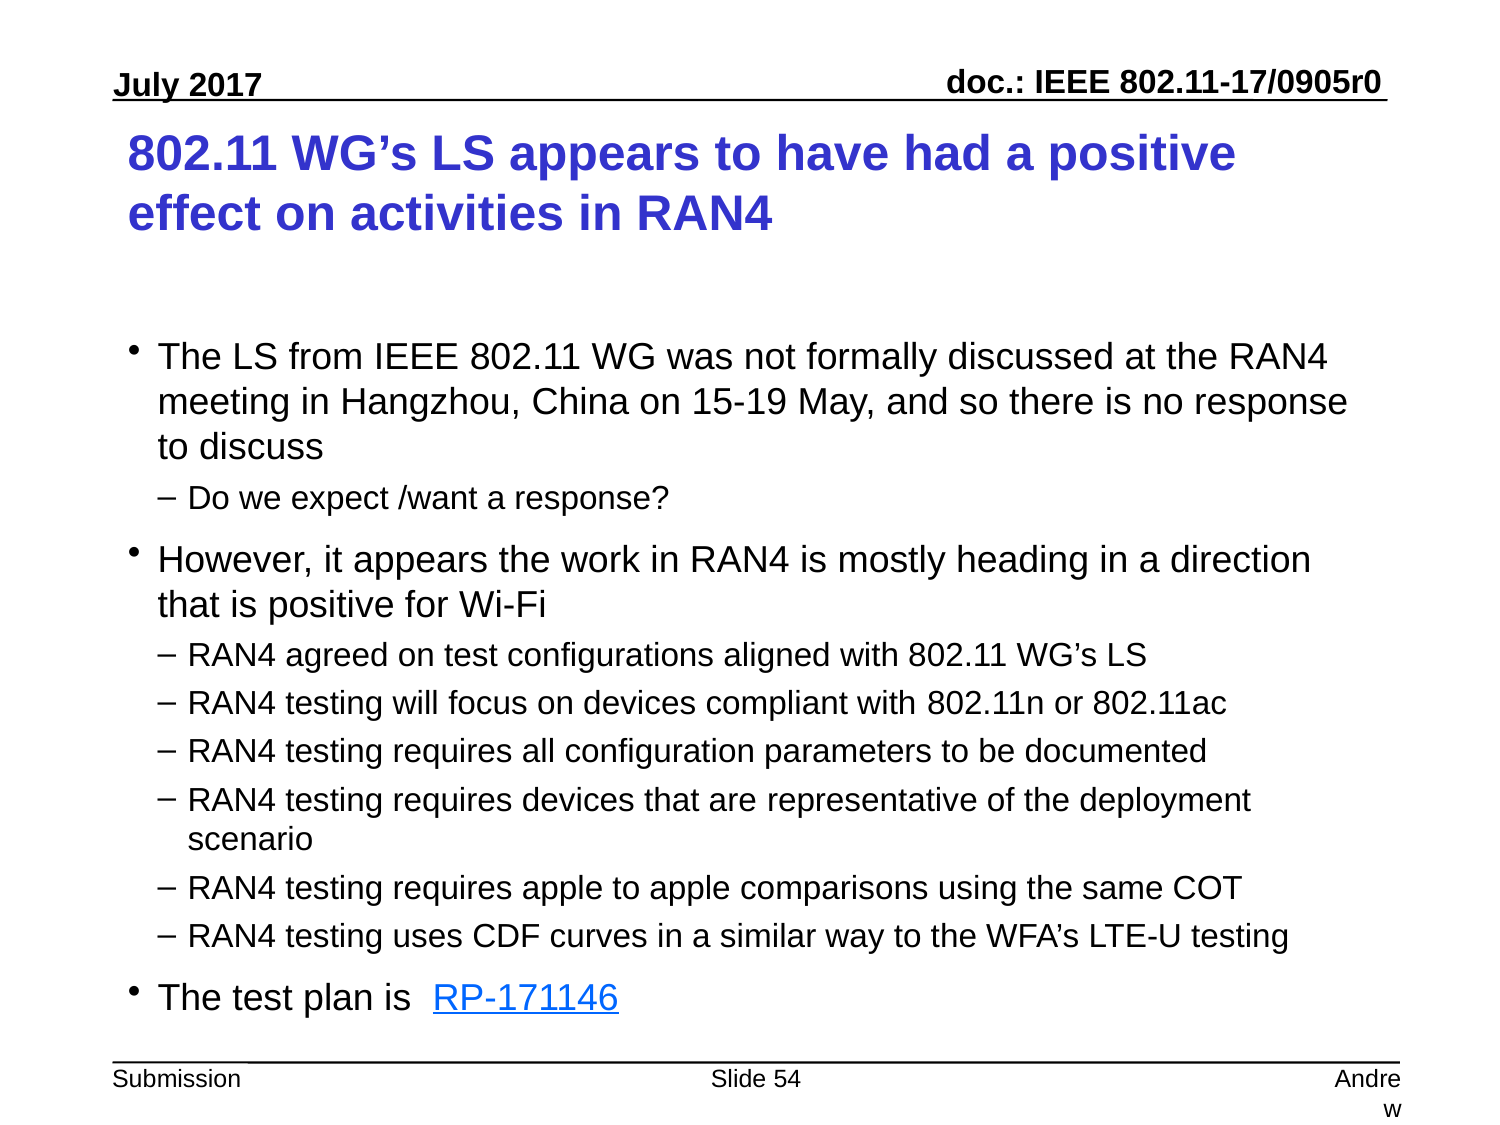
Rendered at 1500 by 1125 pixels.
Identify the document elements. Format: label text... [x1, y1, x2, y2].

title 802.11 WG’s LS appears to have had a positive effect on activities in RAN4 [112, 112, 1388, 288]
slide_number Slide 54 [709, 1061, 803, 1093]
footer Andrew Myles, Cisco [1320, 1061, 1402, 1093]
list The LS from IEEE 802.11 WG was not formally discussed at the RAN4 meeting in Hangzhou, China on 15-19 May, and so there is no response to discuss Do we expect /want a response? However, it appears the work in RAN4 is mostly heading in a direction that is positive for Wi-Fi RAN4 agreed on test configurations aligned with 802.11 WG’s LS RAN4 testing will focus on devices compliant with 802.11n or 802.11ac RAN4 testing requires all configuration parameters to be documented RAN4 testing requires devices that are representative of the deployment scenario RAN4 testing requires apple to apple comparisons using the same COT RAN4 testing uses CDF curves in a similar way to the WFA’s LTE-U testing The test plan is RP-171146 [112, 324, 1388, 1000]
